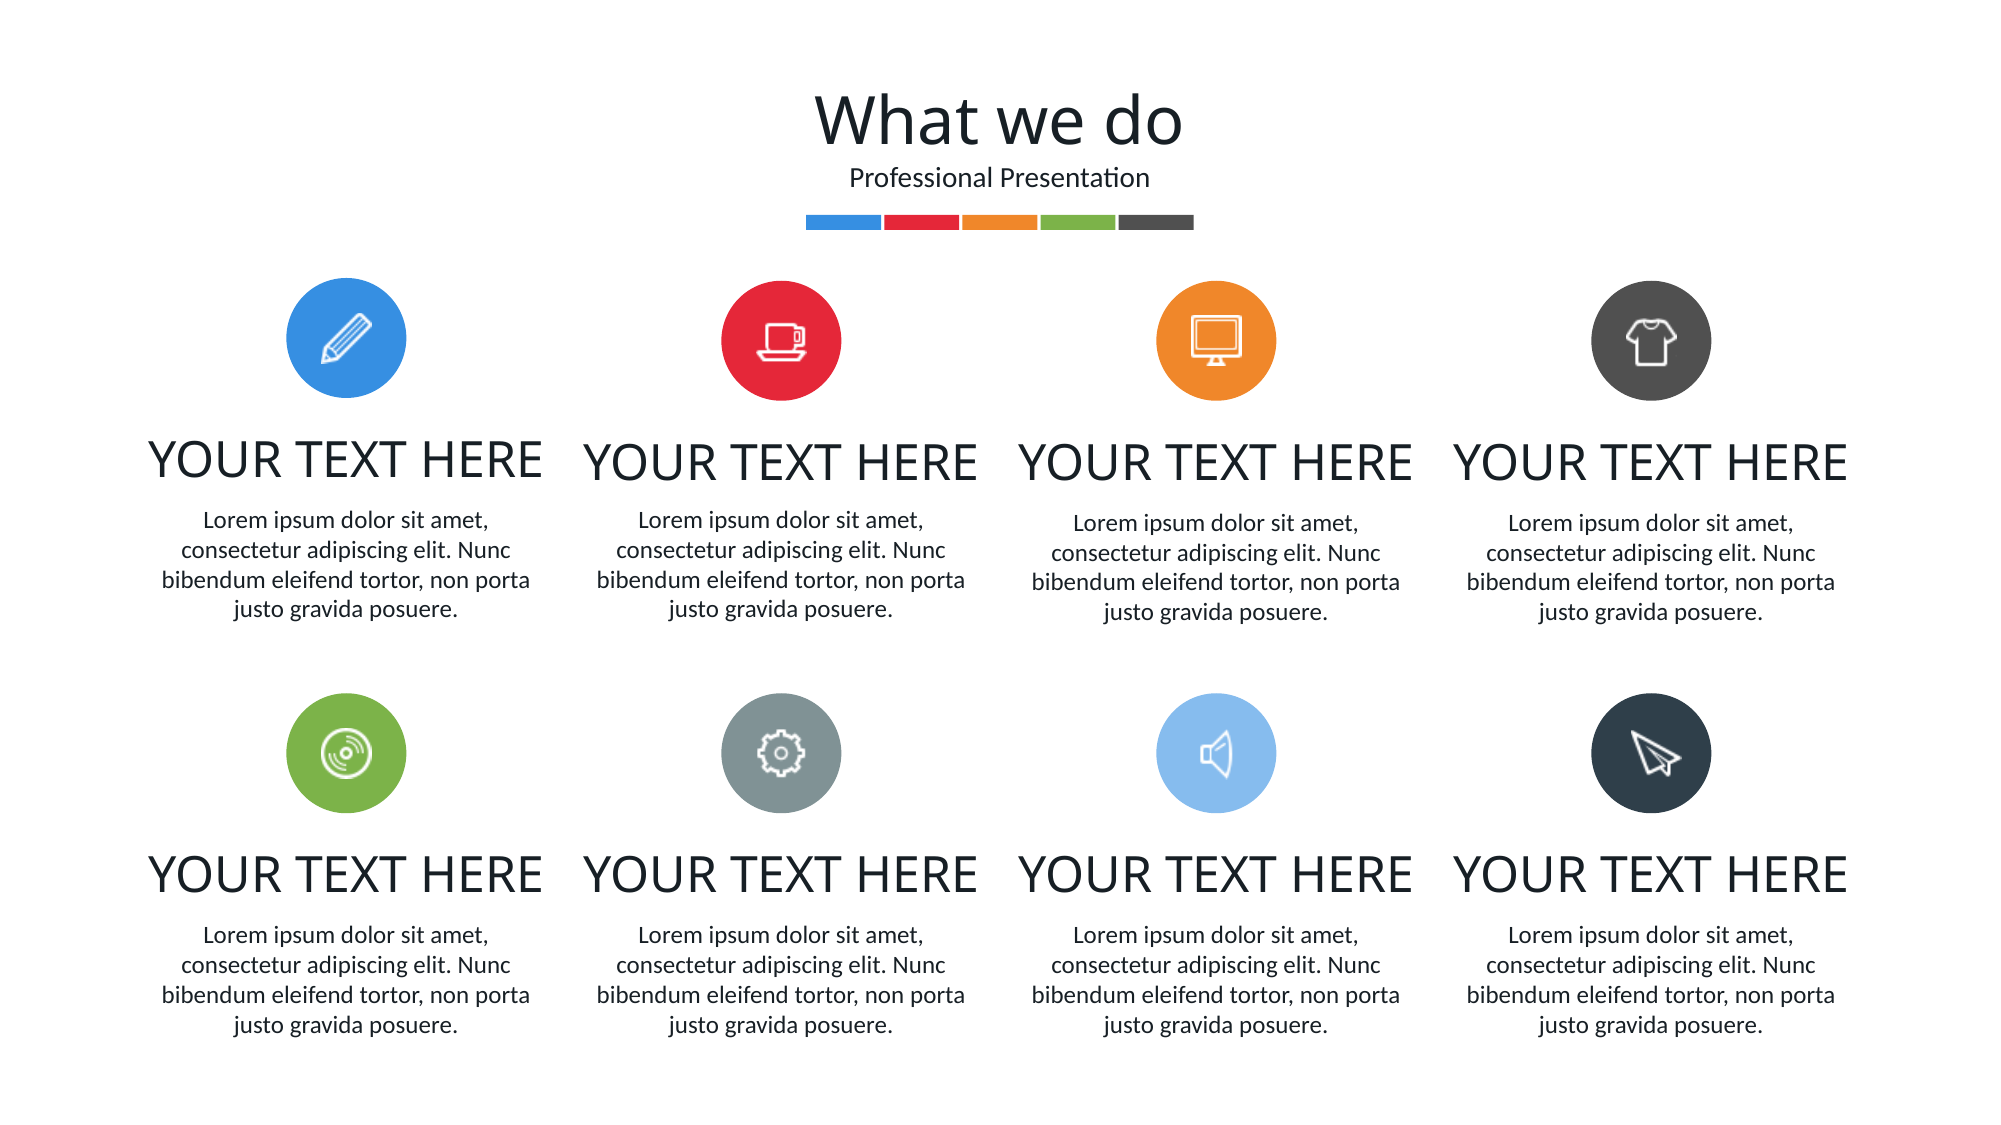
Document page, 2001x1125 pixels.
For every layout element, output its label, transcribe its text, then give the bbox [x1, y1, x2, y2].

text_box [285, 276, 408, 400]
text_box Lorem ipsum dolor sit amet, consectetur adipiscing elit. Nunc bibendum eleifend tortor, non porta justo gravida posuere. [998, 911, 1433, 1046]
text_box YOUR TEXT HERE [128, 420, 564, 495]
text_box [1155, 692, 1278, 815]
picture [321, 313, 372, 364]
text_box [1155, 279, 1278, 402]
text_box Lorem ipsum dolor sit amet, consectetur adipiscing elit. Nunc bibendum eleifend tortor, non porta justo gravida posuere. [563, 498, 998, 631]
text_box [720, 279, 843, 402]
picture [756, 317, 807, 368]
picture [1631, 729, 1682, 780]
text_box YOUR TEXT HERE [563, 835, 998, 911]
text_box Lorem ipsum dolor sit amet, consectetur adipiscing elit. Nunc bibendum eleifend tortor, non porta justo gravida posuere. [128, 911, 563, 1046]
text_box Lorem ipsum dolor sit amet, consectetur adipiscing elit. Nunc bibendum eleifend tortor, non porta justo gravida posuere. [1433, 498, 1869, 634]
text_box YOUR TEXT HERE [998, 422, 1433, 498]
text_box Lorem ipsum dolor sit amet, consectetur adipiscing elit. Nunc bibendum eleifend tortor, non porta justo gravida posuere. [998, 498, 1433, 634]
text_box YOUR TEXT HERE [128, 835, 563, 911]
picture [1191, 315, 1242, 366]
text_box YOUR TEXT HERE [1433, 835, 1869, 911]
picture [321, 728, 372, 779]
picture [1626, 317, 1677, 368]
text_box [0, 70, 2000, 230]
text_box Lorem ipsum dolor sit amet, consectetur adipiscing elit. Nunc bibendum eleifend tortor, non porta justo gravida posuere. [1433, 911, 1869, 1046]
text_box [720, 692, 843, 815]
text_box [1590, 279, 1713, 402]
text_box YOUR TEXT HERE [1433, 422, 1869, 498]
text_box YOUR TEXT HERE [998, 835, 1433, 911]
text_box [1590, 692, 1713, 815]
picture [756, 728, 807, 779]
text_box YOUR TEXT HERE [563, 422, 998, 498]
picture [1191, 729, 1242, 780]
text_box [285, 692, 408, 815]
text_box Lorem ipsum dolor sit amet, consectetur adipiscing elit. Nunc bibendum eleifend tortor, non porta justo gravida posuere. [128, 495, 563, 631]
text_box Lorem ipsum dolor sit amet, consectetur adipiscing elit. Nunc bibendum eleifend tortor, non porta justo gravida posuere. [563, 911, 998, 1046]
